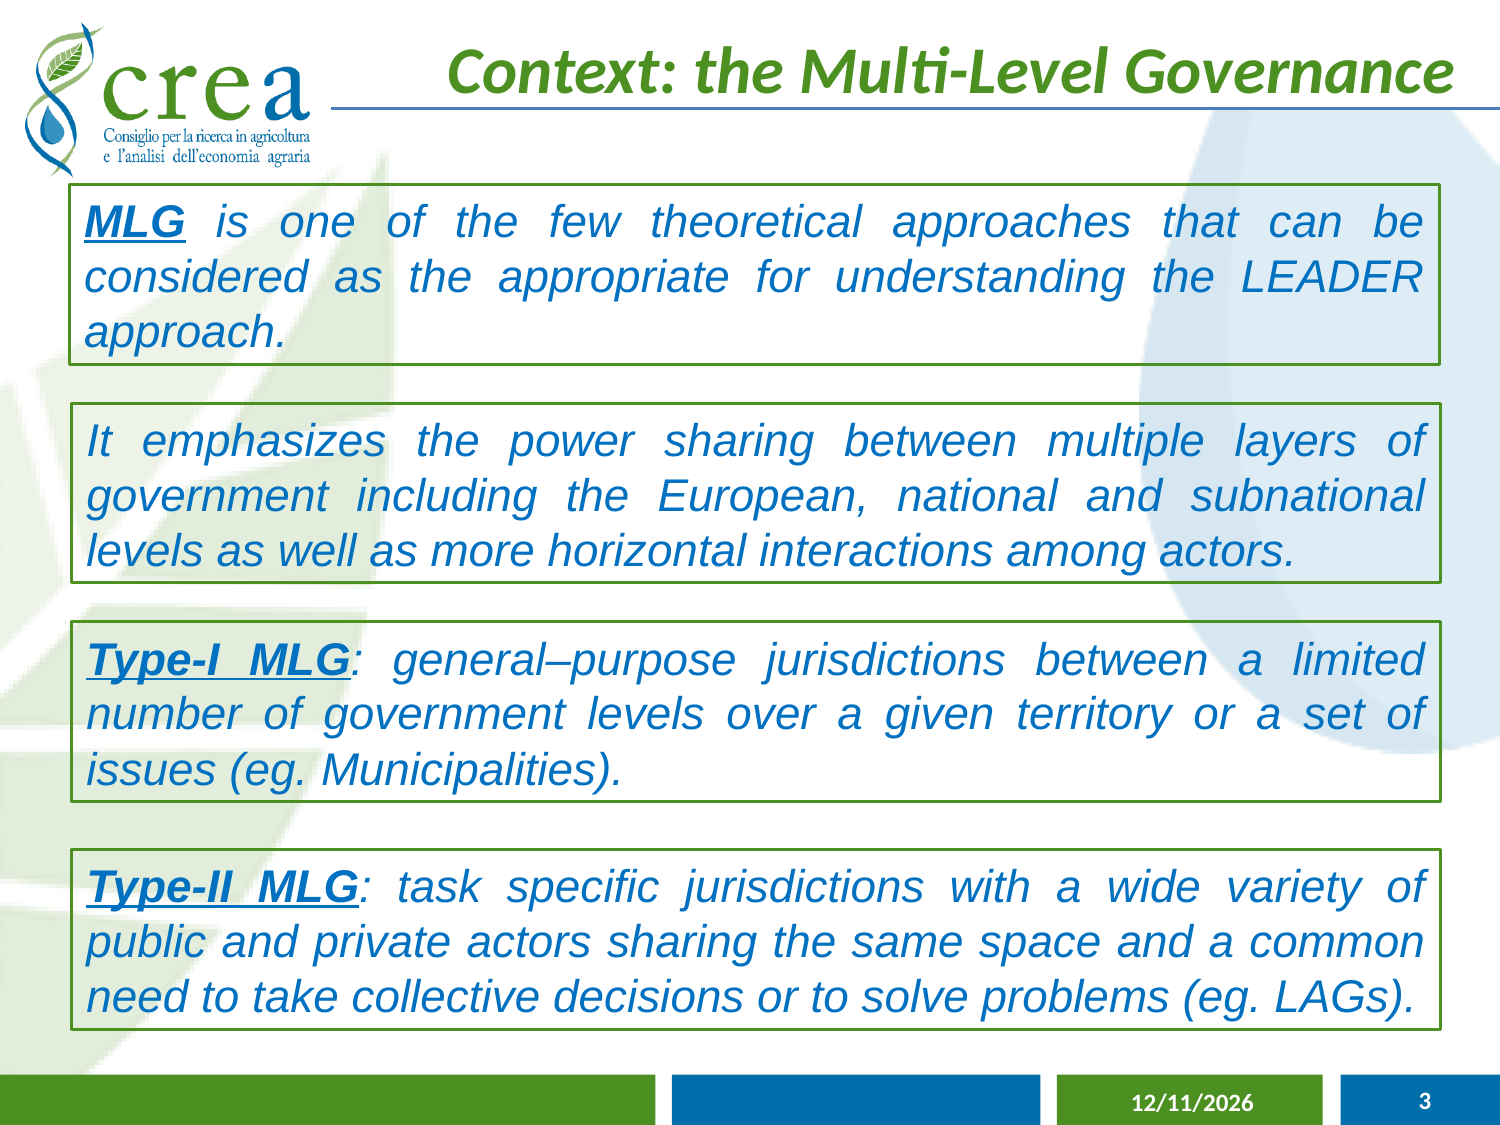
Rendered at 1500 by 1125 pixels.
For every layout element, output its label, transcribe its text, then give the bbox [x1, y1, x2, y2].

text_box Type-II MLG: task specific jurisdictions with a wide variety of public and private actors sharing the same space and a common need to take collective decisions or to solve problems (eg. LAGs). [71, 849, 1441, 1030]
text_box It emphasizes the power sharing between multiple layers of government including the European, national and subnational levels as well as more horizontal interactions among actors. [71, 403, 1441, 583]
list Context: the Multi-Level Governance [324, 19, 1471, 90]
picture [1139, 110, 1500, 754]
text_box MLG is one of the few theoretical approaches that can be considered as the appropriate for understanding the LEADER approach. [69, 184, 1440, 365]
picture [0, 22, 408, 1079]
text_box Type-I MLG: general–purpose jurisdictions between a limited number of government levels over a given territory or a set of issues (eg. Municipalities). [71, 621, 1441, 802]
